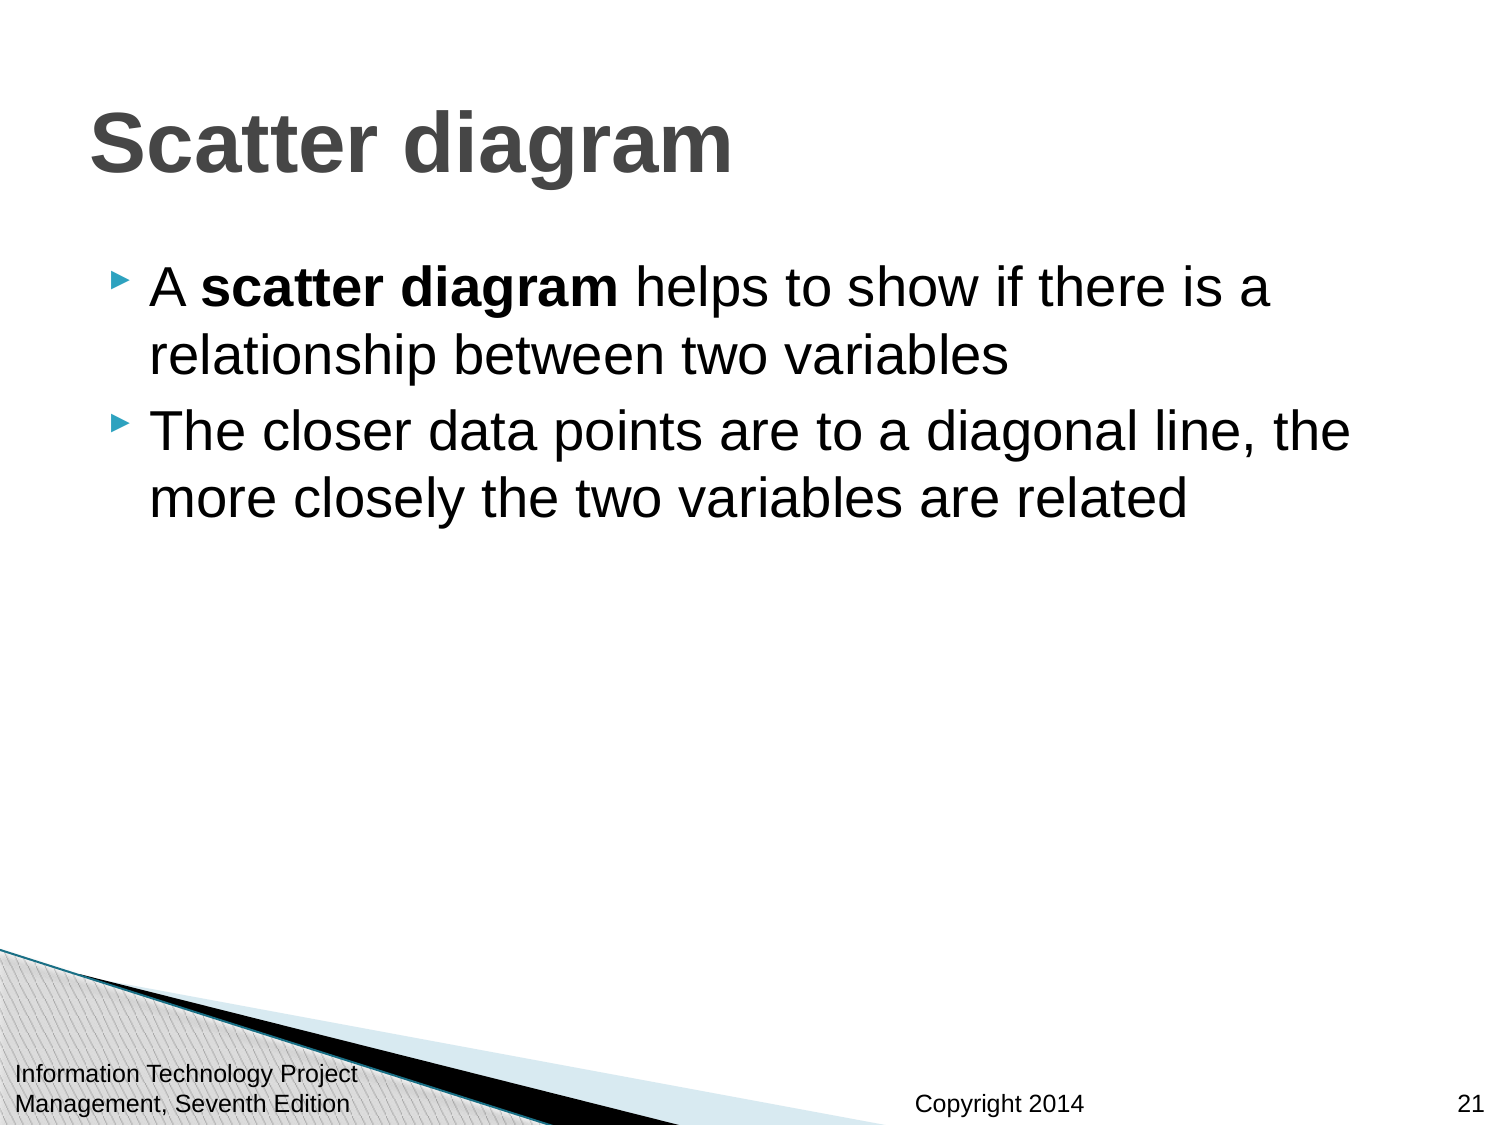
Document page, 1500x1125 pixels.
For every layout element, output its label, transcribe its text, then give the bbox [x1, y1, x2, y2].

title Scatter diagram [75, 45, 1425, 233]
footer Information Technology Project Management, Seventh Edition [0, 1065, 425, 1125]
slide_number 21 [1408, 1065, 1500, 1125]
list A scatter diagram helps to show if there is a relationship between two variables The closer data points are to a diagonal line, the more closely the two variables are related [74, 242, 1426, 986]
